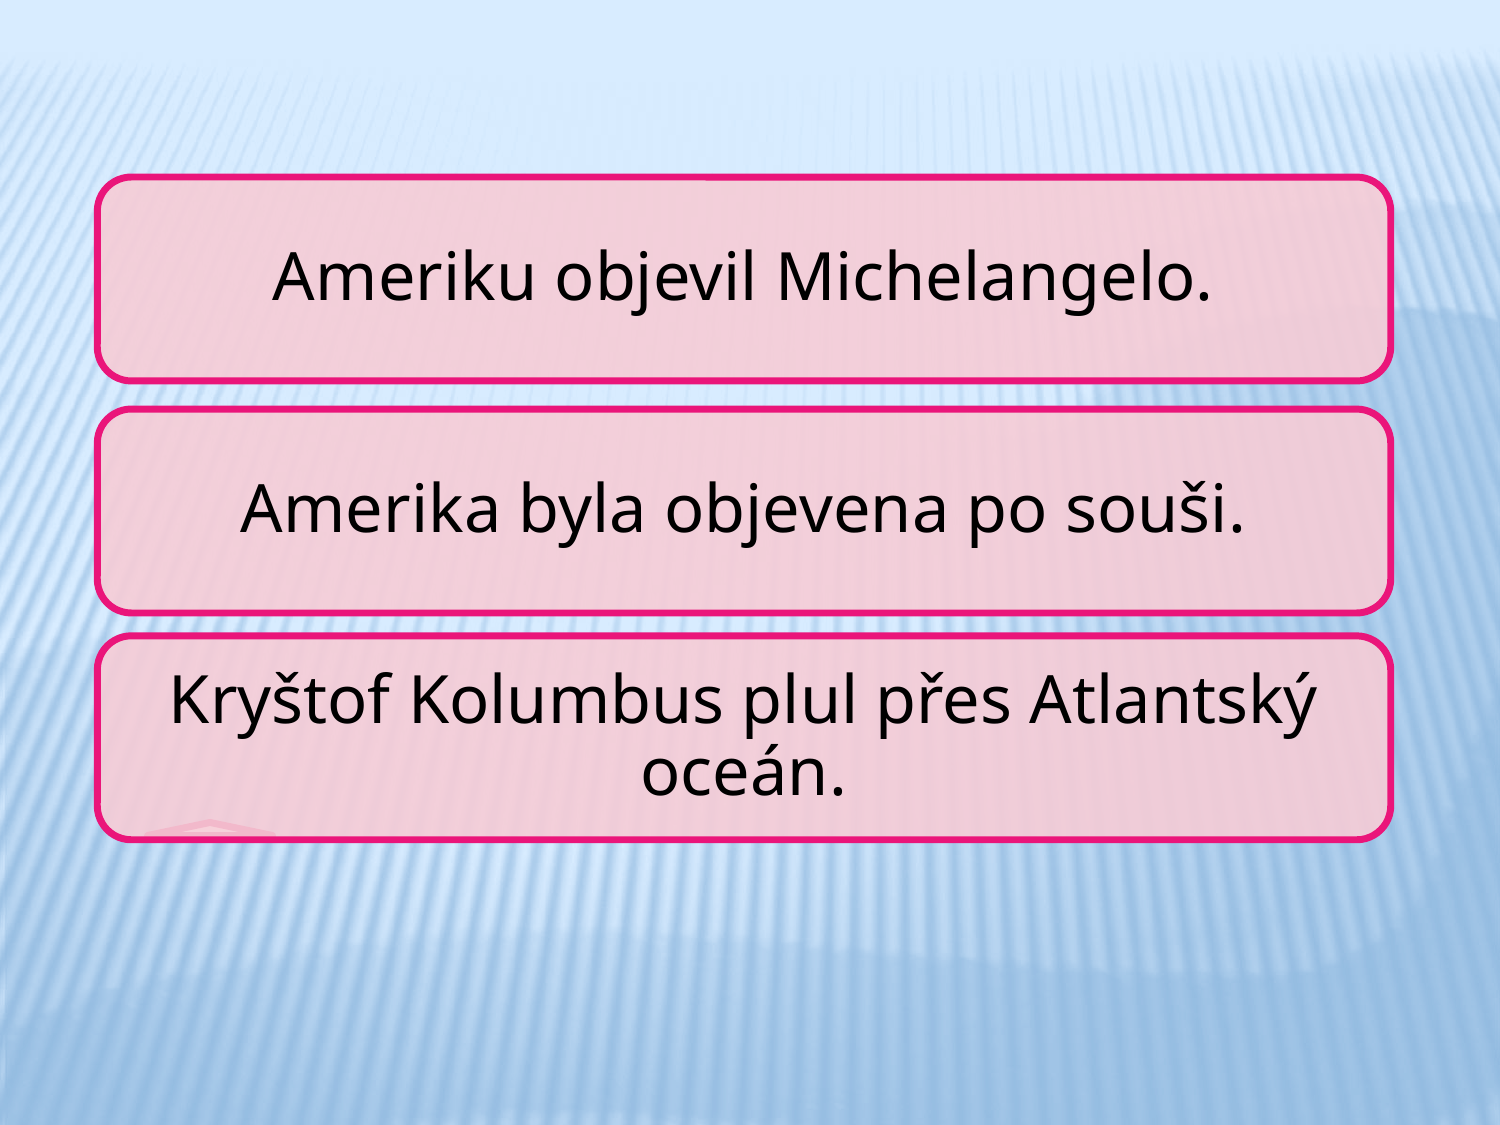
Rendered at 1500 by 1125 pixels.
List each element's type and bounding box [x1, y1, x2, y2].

text_box [123, 89, 1365, 953]
